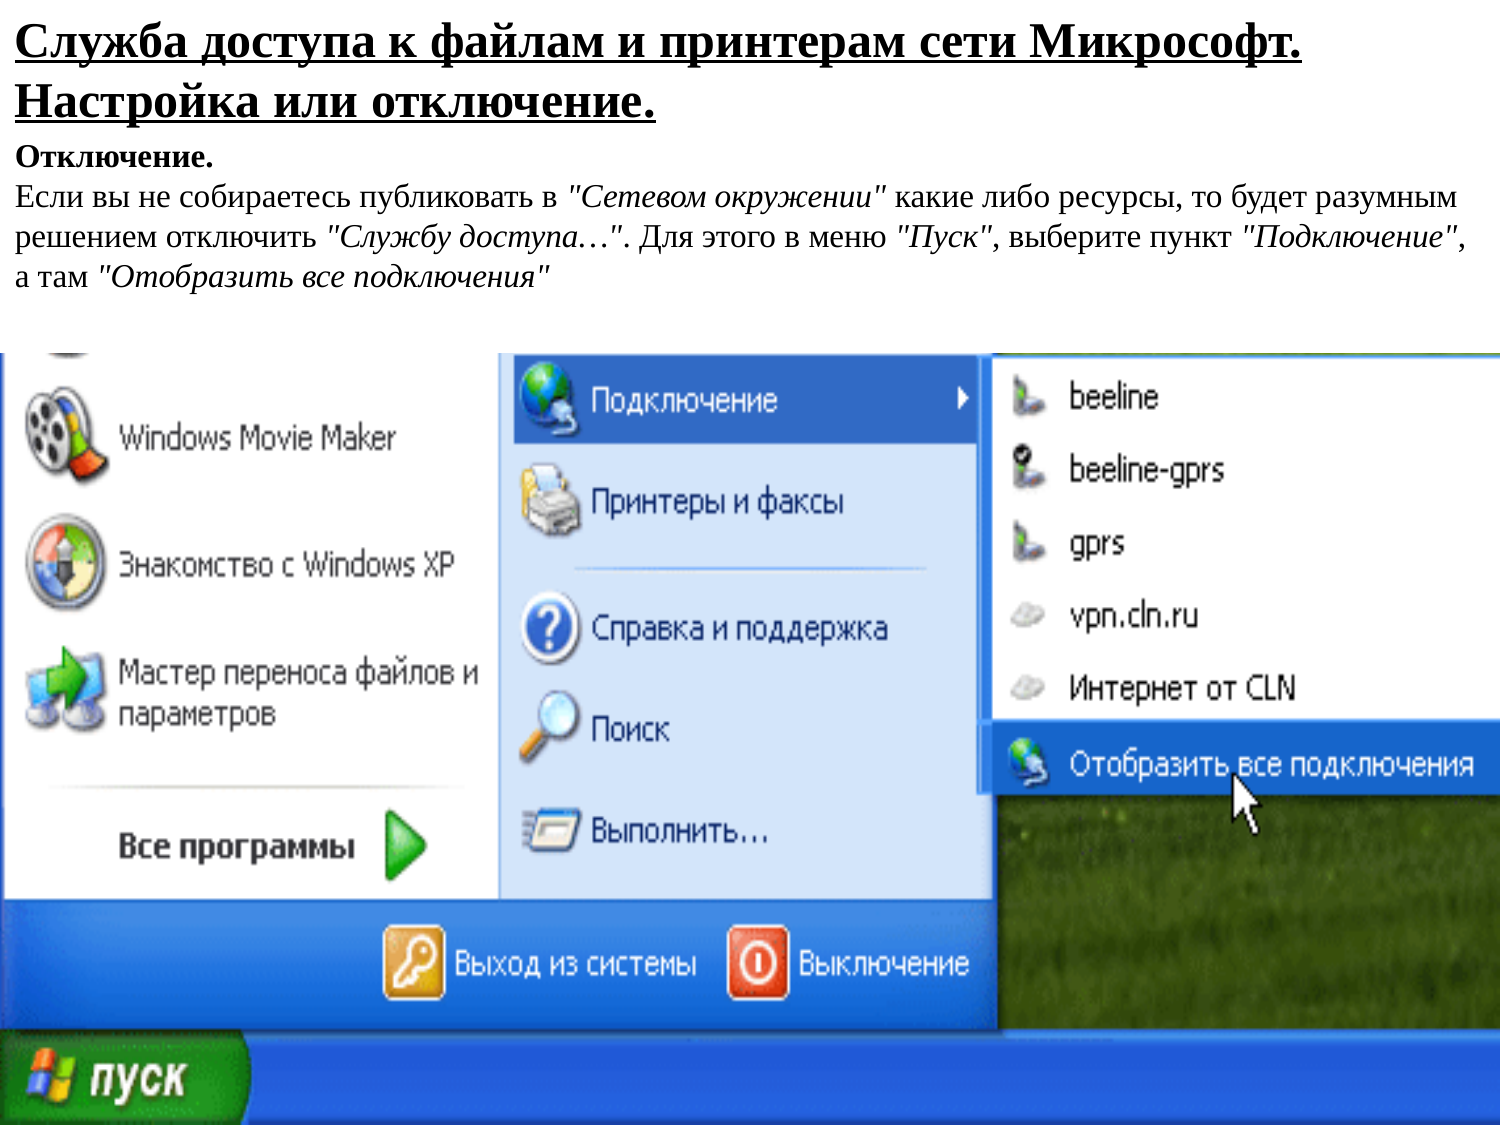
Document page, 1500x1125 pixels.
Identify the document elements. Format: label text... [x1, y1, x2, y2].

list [0, 352, 1500, 1125]
text_box Отключение. Если вы не собираетесь публиковать в "Сетевом окружении" какие либо ресурсы, то будет разумным решением отключить "Службу доступа…". Для этого в меню "Пуск", выберите пункт "Подключение", а там "Отобразить все подключения" [0, 127, 1500, 302]
text_box Служба доступа к файлам и принтерам сети Микрософт. Настройка или отключение. [0, 0, 1500, 127]
